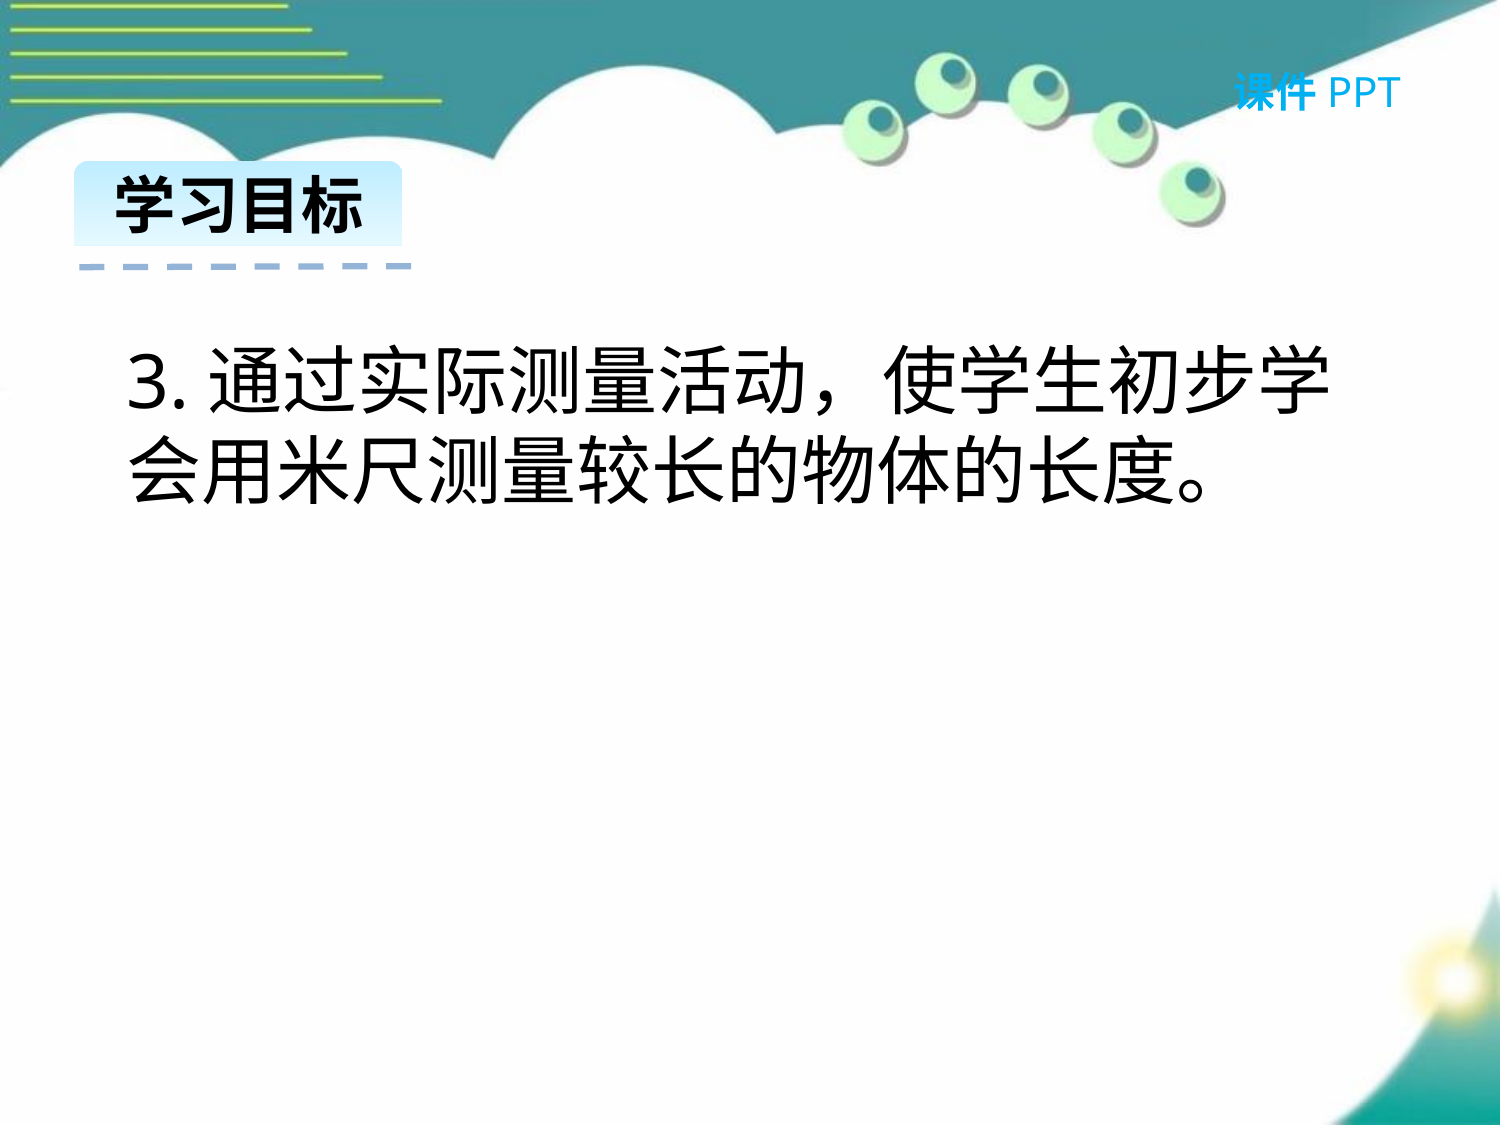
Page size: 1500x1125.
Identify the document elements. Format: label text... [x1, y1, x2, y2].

picture [0, 0, 1500, 1125]
text_box 课件PPT [1218, 58, 1418, 124]
text_box 学习目标 [74, 160, 403, 246]
text_box 3.通过实际测量活动，使学生初步学会用米尺测量较长的物体的长度。 [111, 326, 1364, 521]
